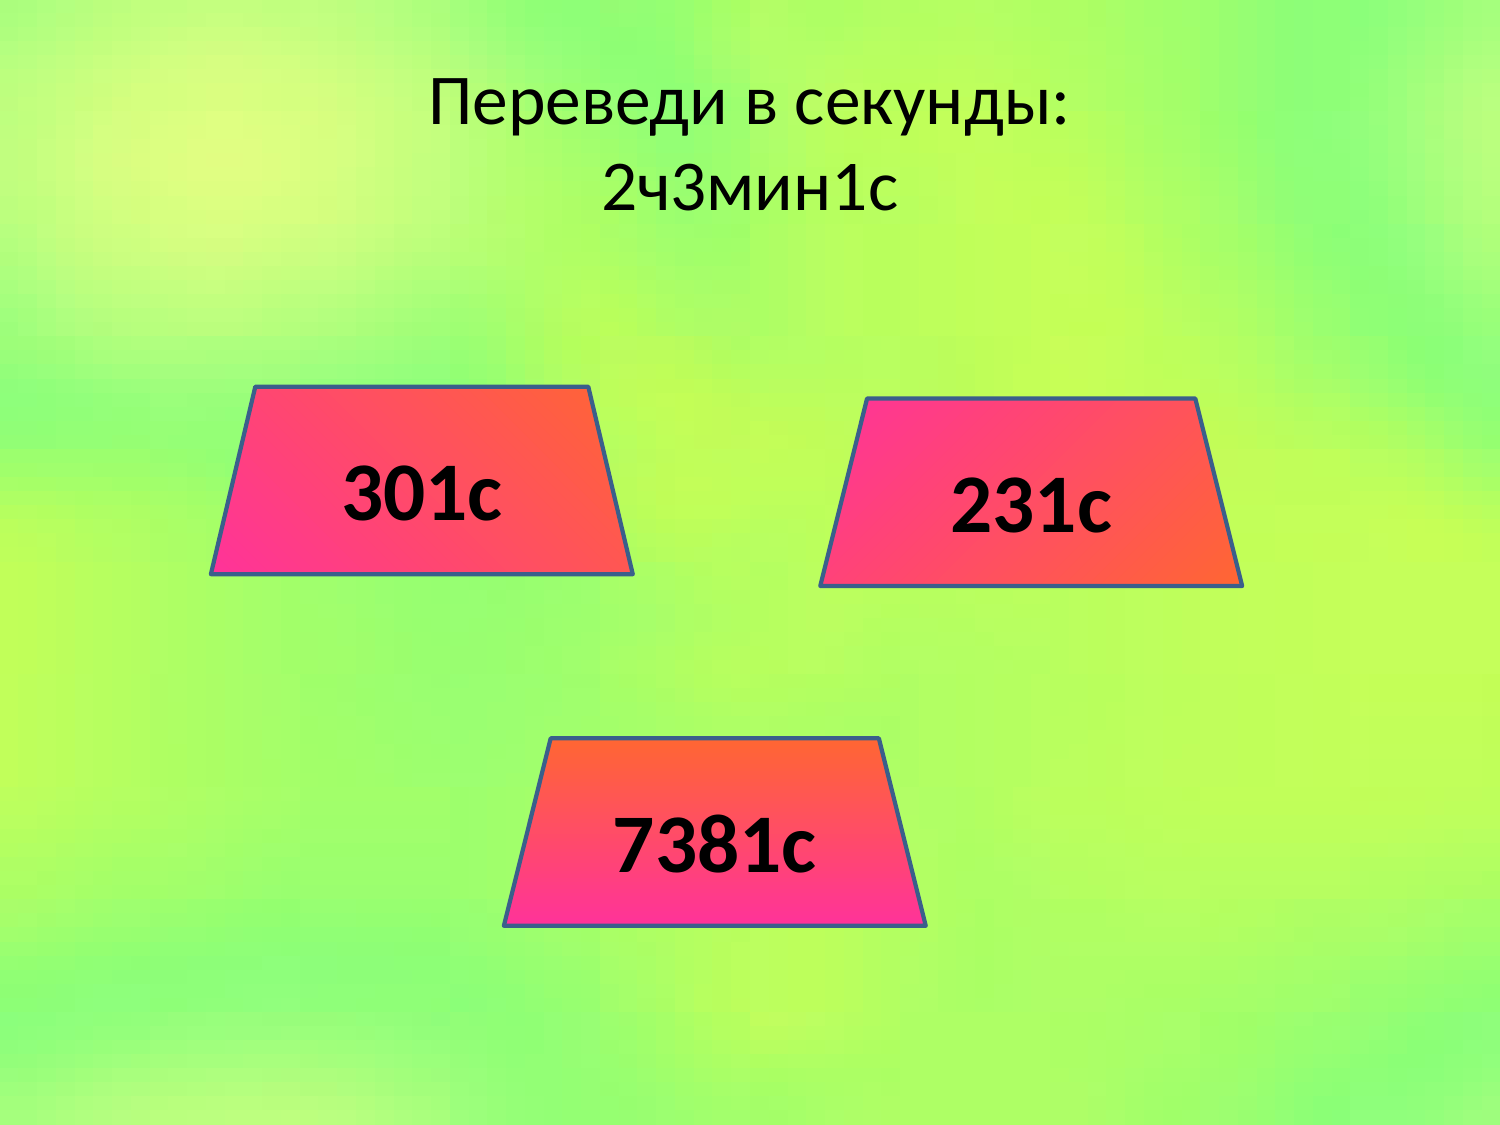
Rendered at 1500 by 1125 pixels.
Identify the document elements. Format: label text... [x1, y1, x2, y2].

text_box 231с [818, 396, 1245, 589]
picture [0, 0, 1500, 1125]
title Переведи в секунды: 2ч3мин1с [75, 45, 1425, 233]
text_box 301с [208, 384, 635, 577]
text_box 7381с [501, 736, 928, 928]
